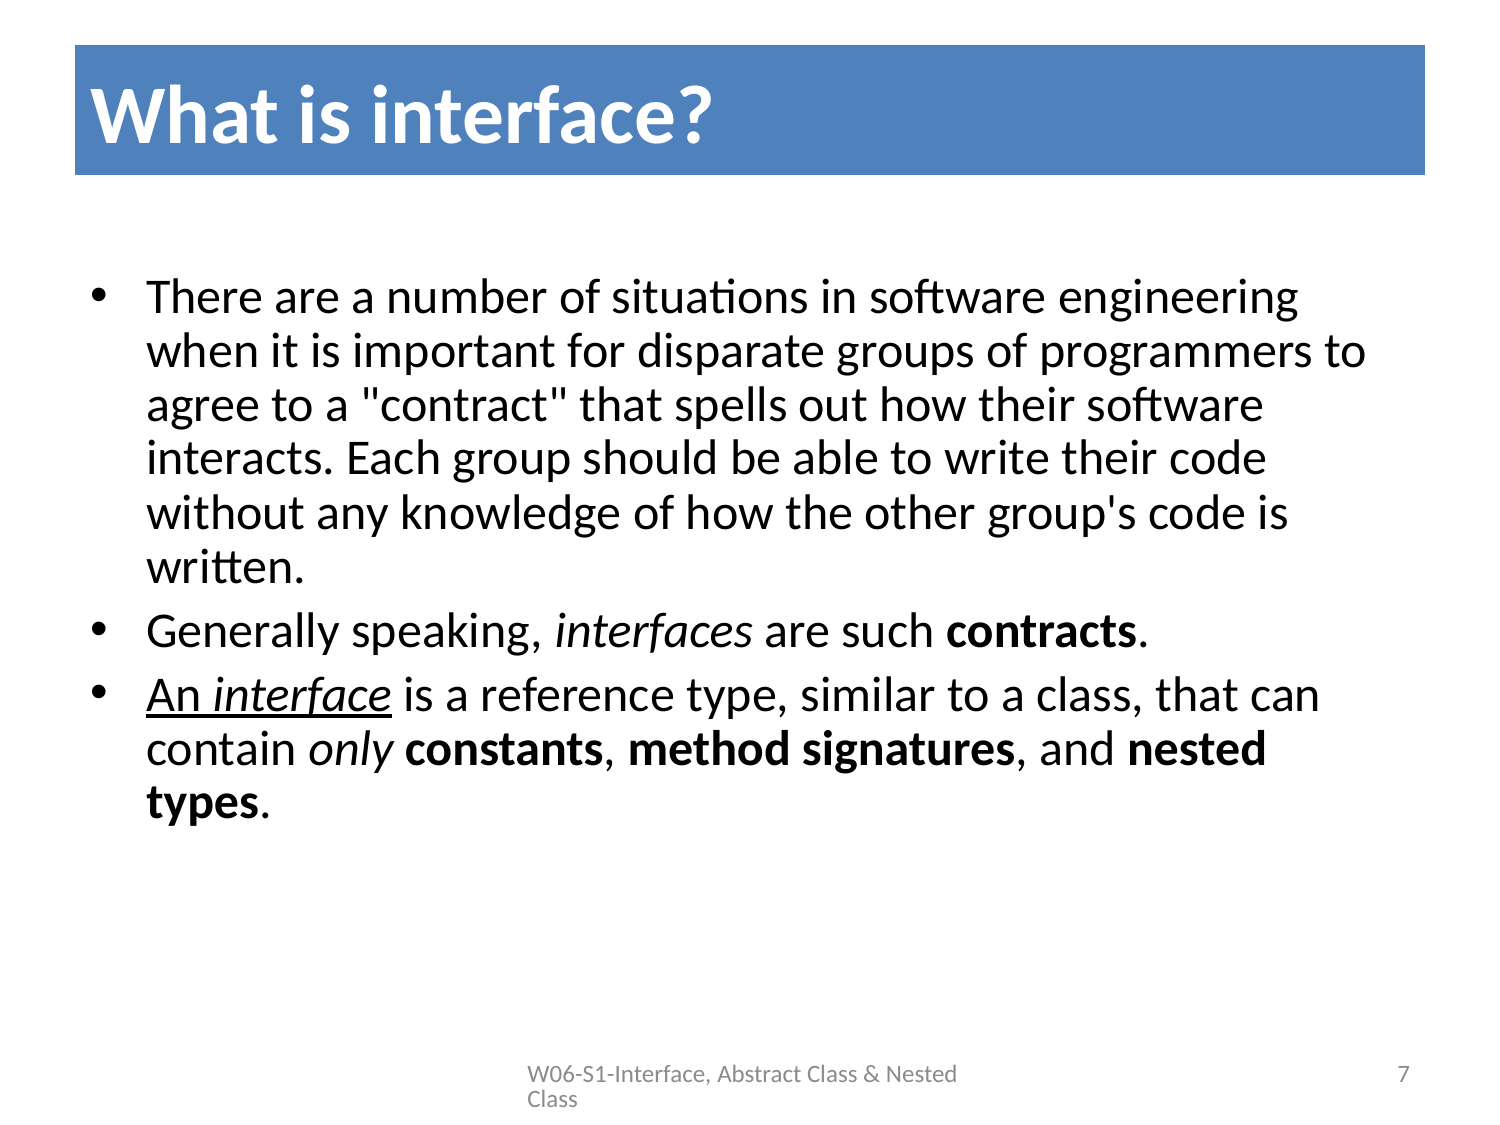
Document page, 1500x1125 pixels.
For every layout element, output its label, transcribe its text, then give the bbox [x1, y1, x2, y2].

list There are a number of situations in software engineering when it is important for disparate groups of programmers to agree to a "contract" that spells out how their software interacts. Each group should be able to write their code without any knowledge of how the other group's code is written. Generally speaking, interfaces are such contracts. An interface is a reference type, similar to a class, that can contain only constants, method signatures, and nested types. [75, 262, 1413, 850]
title What is interface? [75, 45, 1425, 175]
slide_number 7 [1074, 1042, 1425, 1103]
footer W06-S1-Interface, Abstract Class & Nested Class [512, 1042, 988, 1103]
